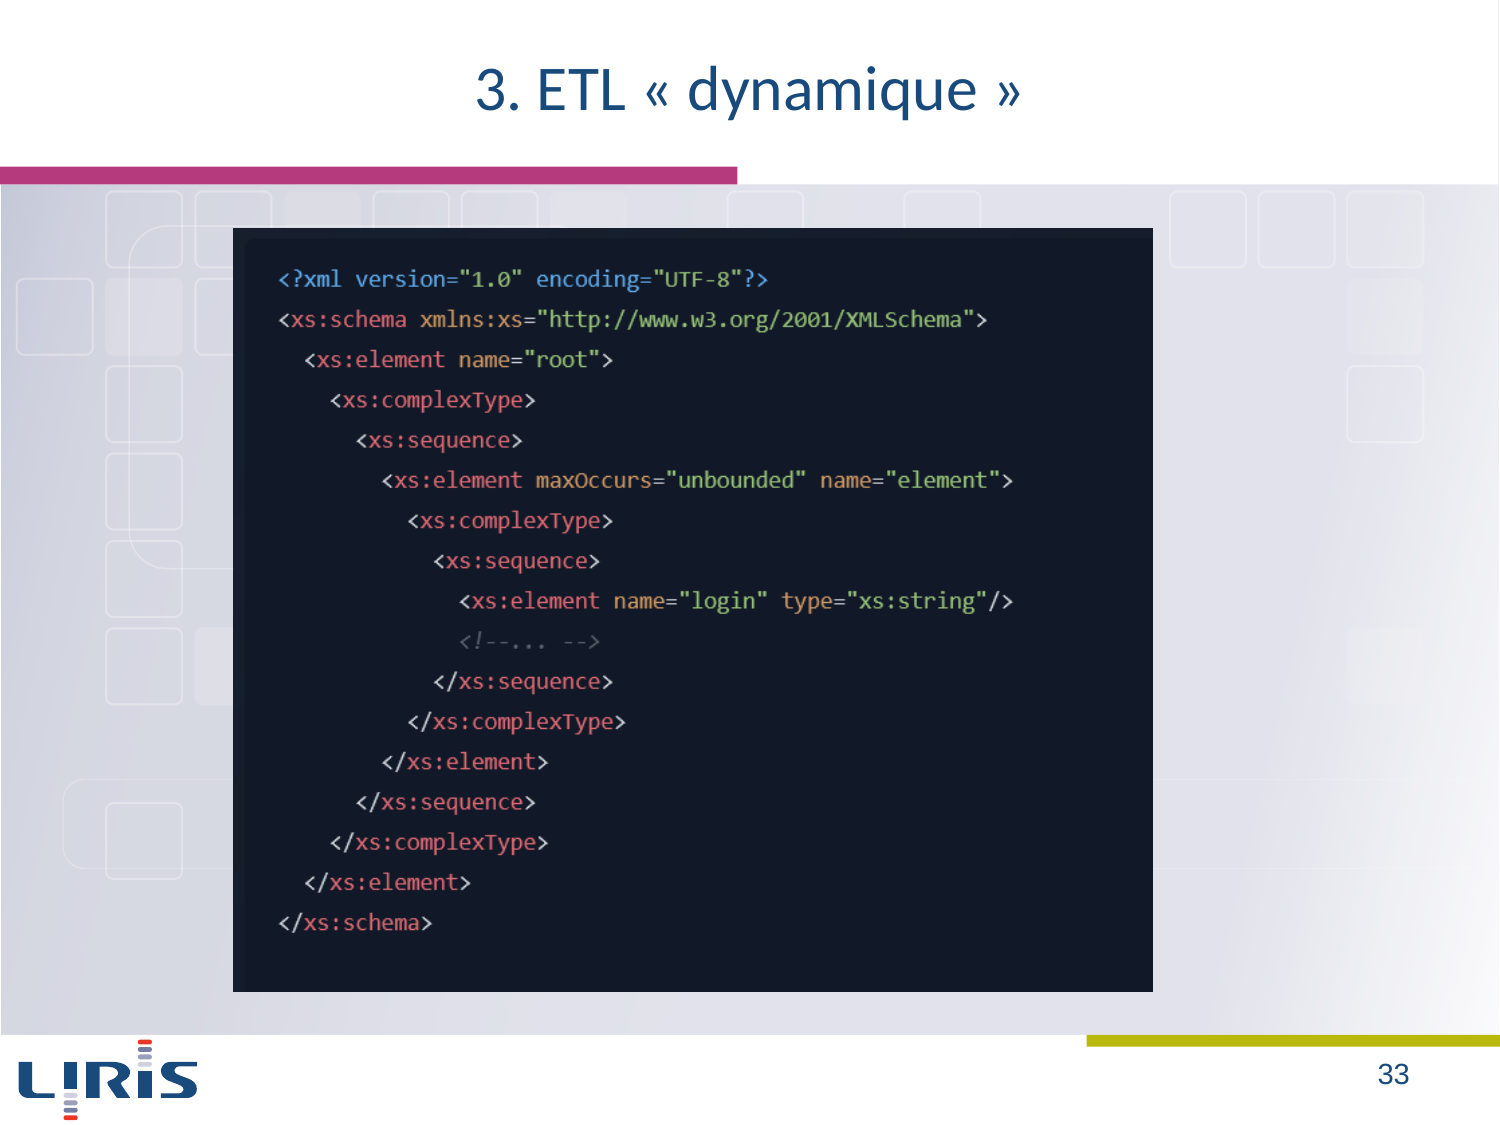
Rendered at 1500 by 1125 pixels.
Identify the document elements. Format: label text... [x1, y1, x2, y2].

picture [1, 185, 1499, 1034]
slide_number 33 [1230, 1042, 1425, 1103]
title 3. ETL « dynamique » [75, 38, 1425, 132]
